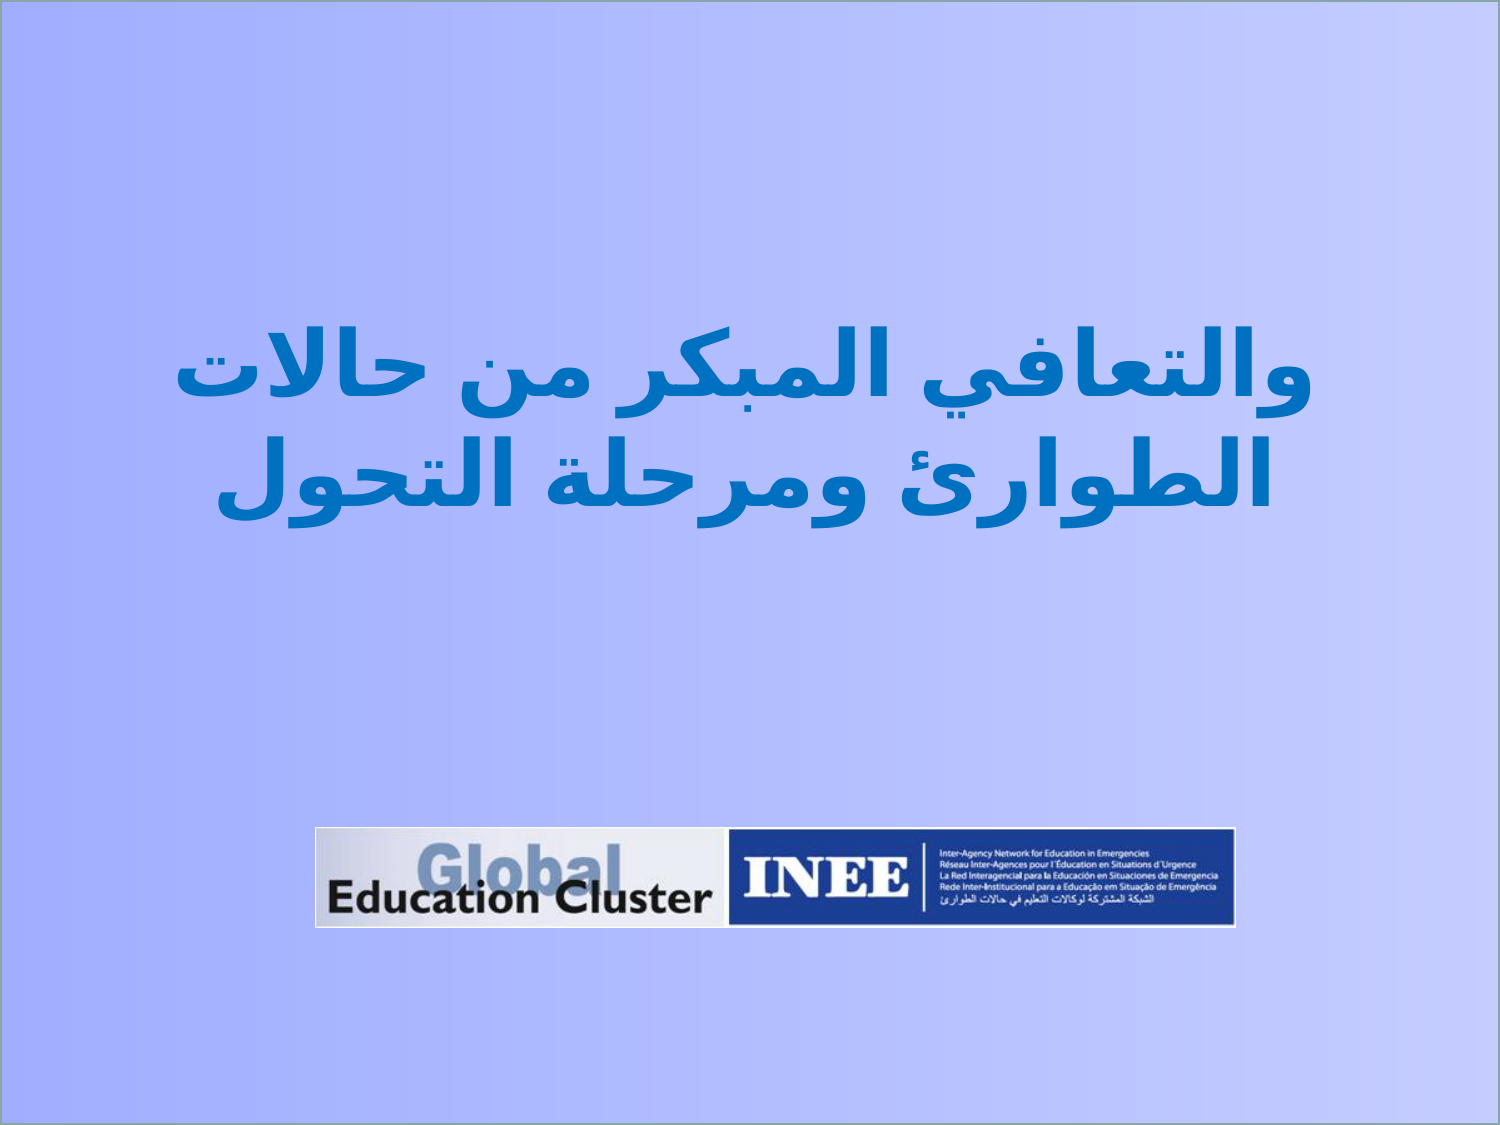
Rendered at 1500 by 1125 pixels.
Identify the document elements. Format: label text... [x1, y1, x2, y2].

picture [315, 827, 1236, 928]
title والتعافي المبكر من حالات الطوارئ ومرحلة التحول [87, 349, 1404, 591]
